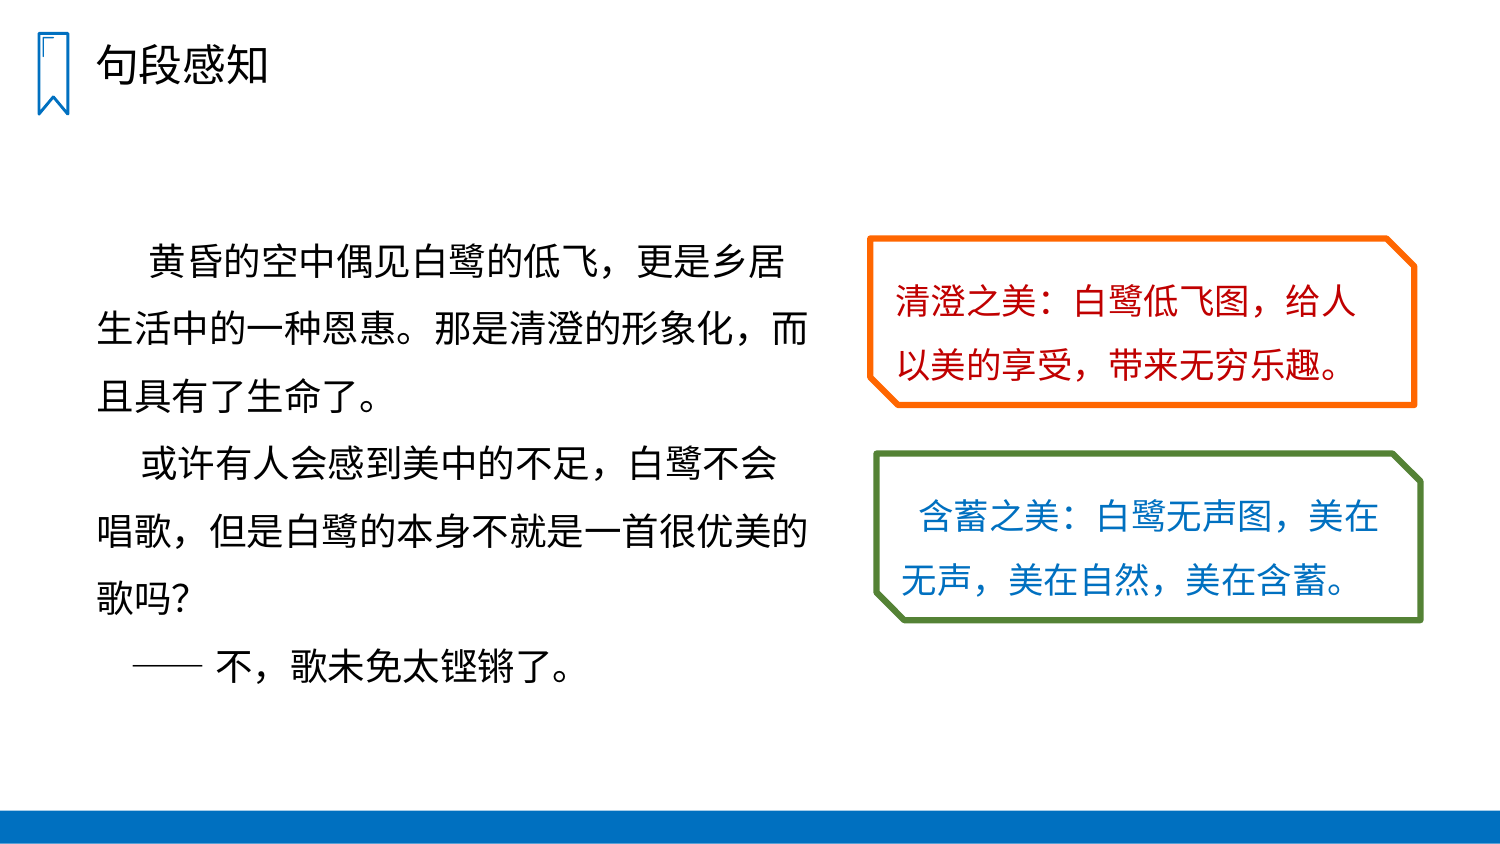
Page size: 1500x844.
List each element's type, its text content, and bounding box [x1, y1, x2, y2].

text_box 句段感知 [83, 32, 282, 96]
text_box 清澄之美：白鹭低飞图，给人以美的享受，带来无穷乐趣。 [870, 238, 1415, 406]
text_box 黄昏的空中偶见白鹭的低飞，更是乡居生活中的一种恩惠。那是清澄的形象化，而且具有了生命了。 或许有人会感到美中的不足，白鹭不会唱歌，但是白鹭的本身不就是一首很优美的歌吗？ ——不，歌未免太铿锵了。 [85, 209, 824, 694]
text_box 含蓄之美：白鹭无声图，美在无声，美在自然，美在含蓄。 [876, 453, 1421, 621]
